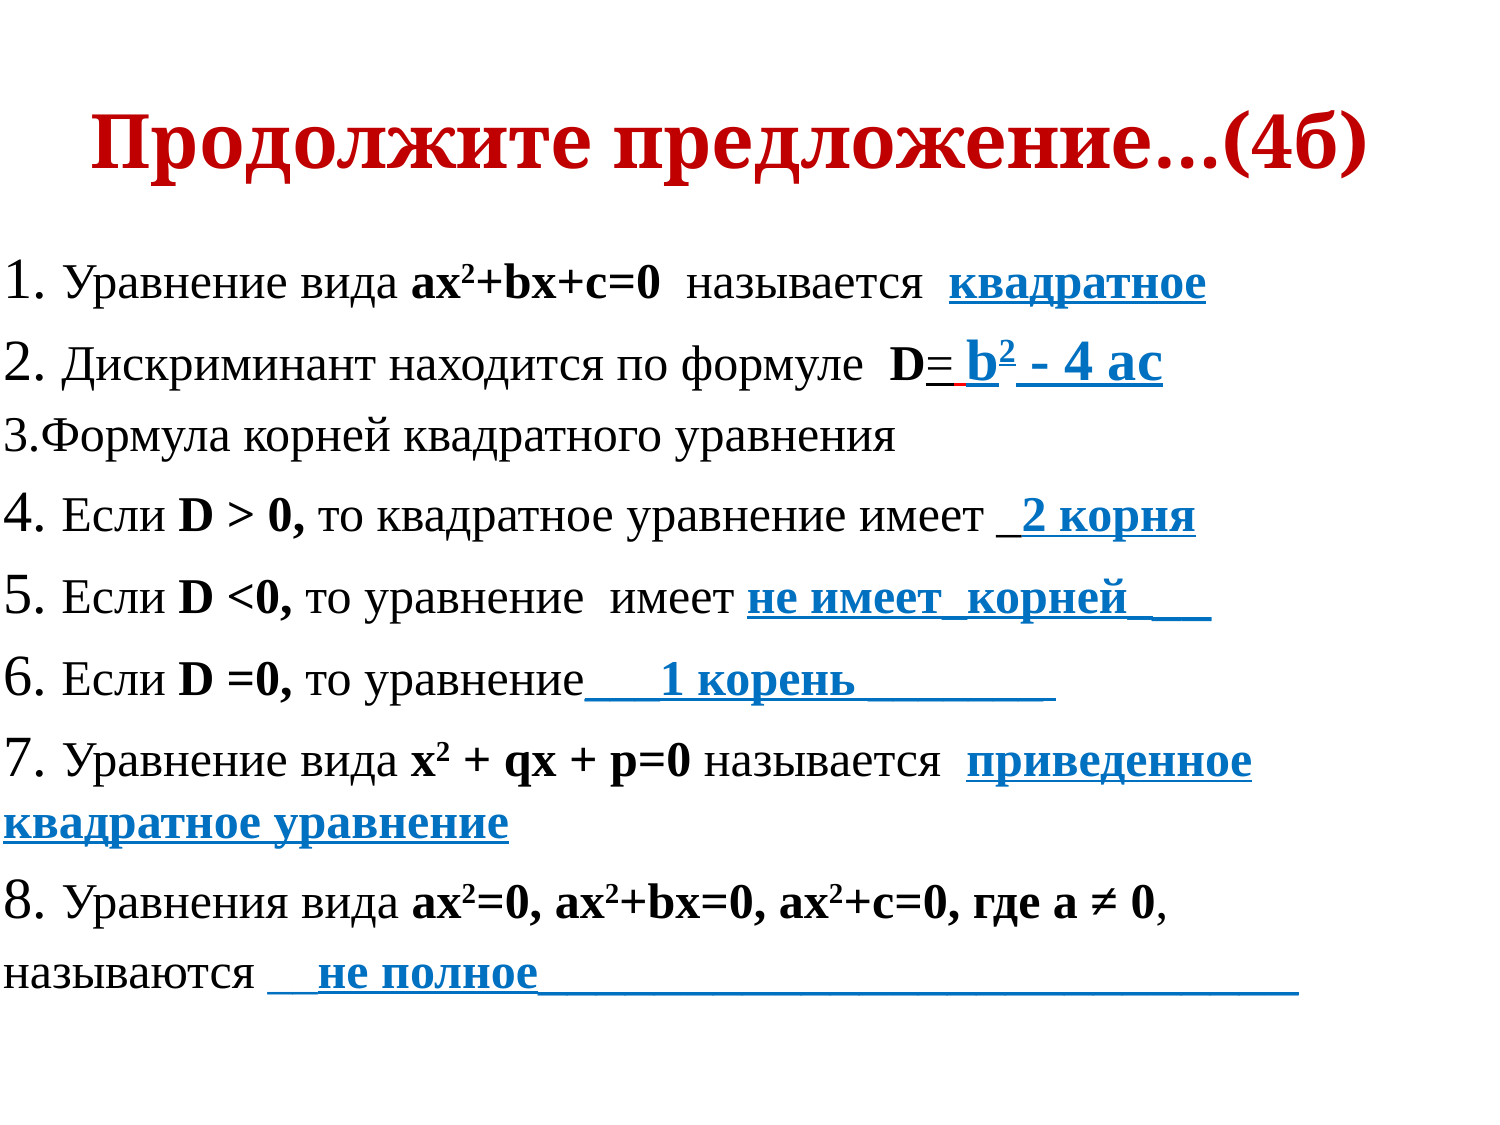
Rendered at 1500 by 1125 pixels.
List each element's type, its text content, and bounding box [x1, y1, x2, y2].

title Продолжите предложение…(4б) [75, 45, 1447, 233]
